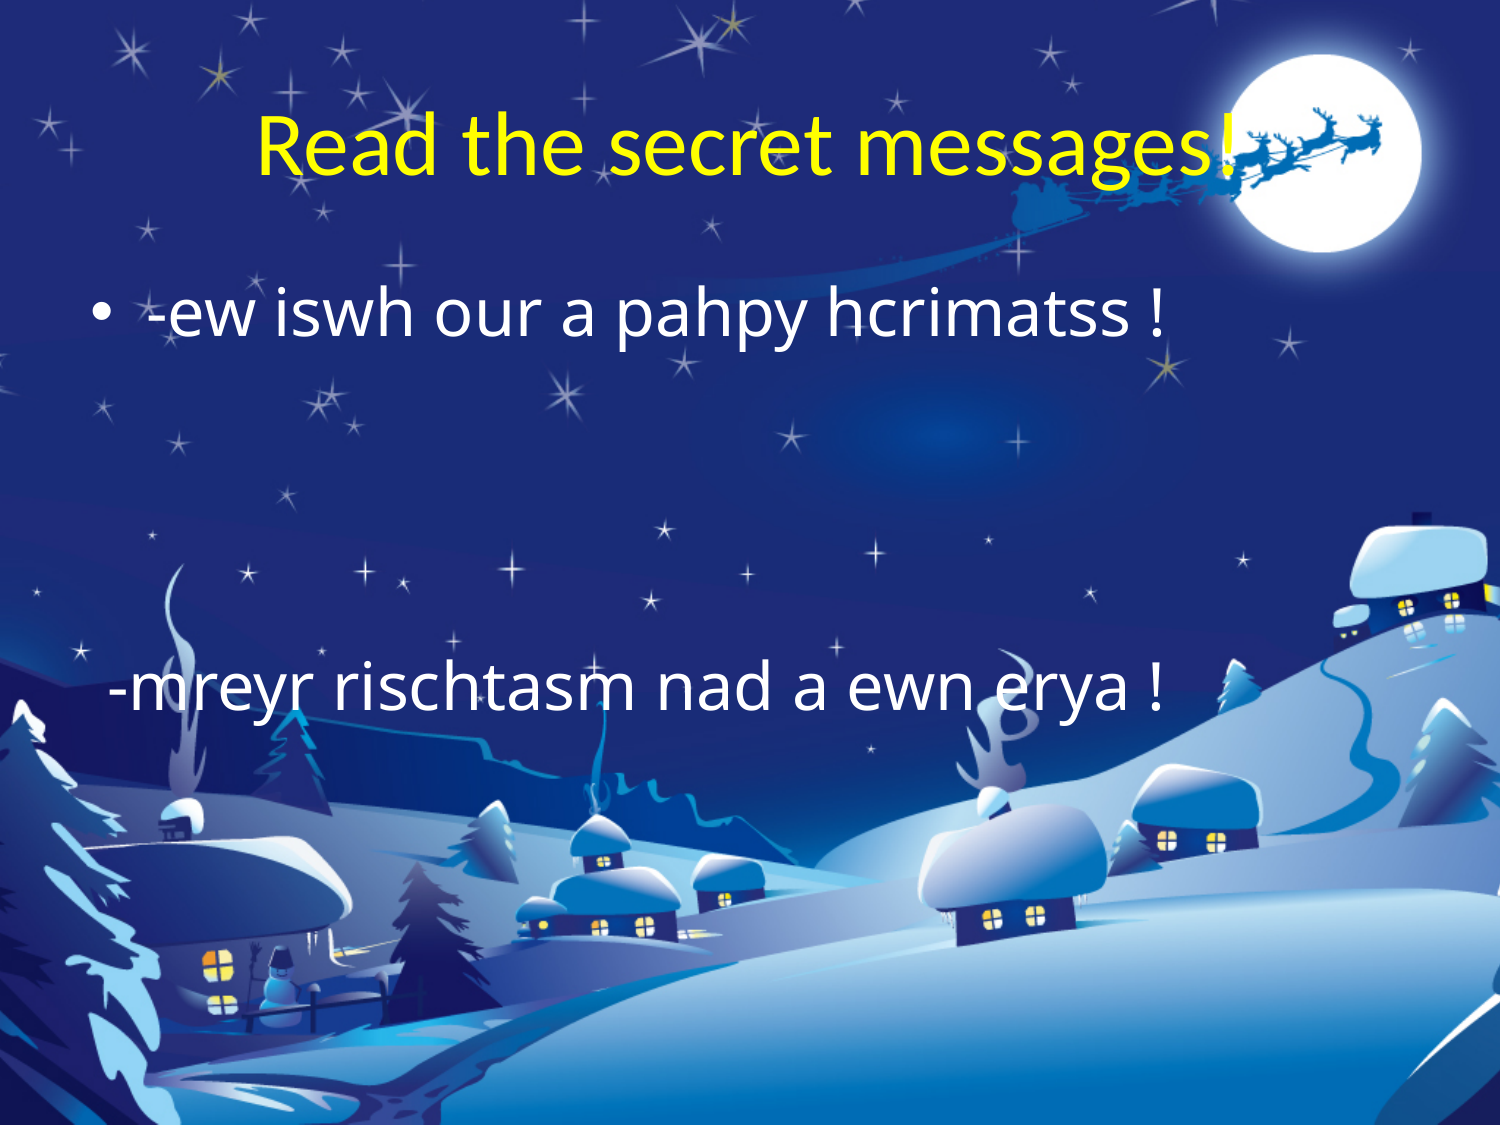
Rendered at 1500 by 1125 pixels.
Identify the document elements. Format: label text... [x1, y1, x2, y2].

picture [0, 0, 1500, 1125]
title Read the secret messages! [75, 45, 1425, 233]
list -ew iswh our a pahpy hcrimatss ! -mreyr rischtasm nad a ewn erya ! [75, 262, 1425, 1005]
